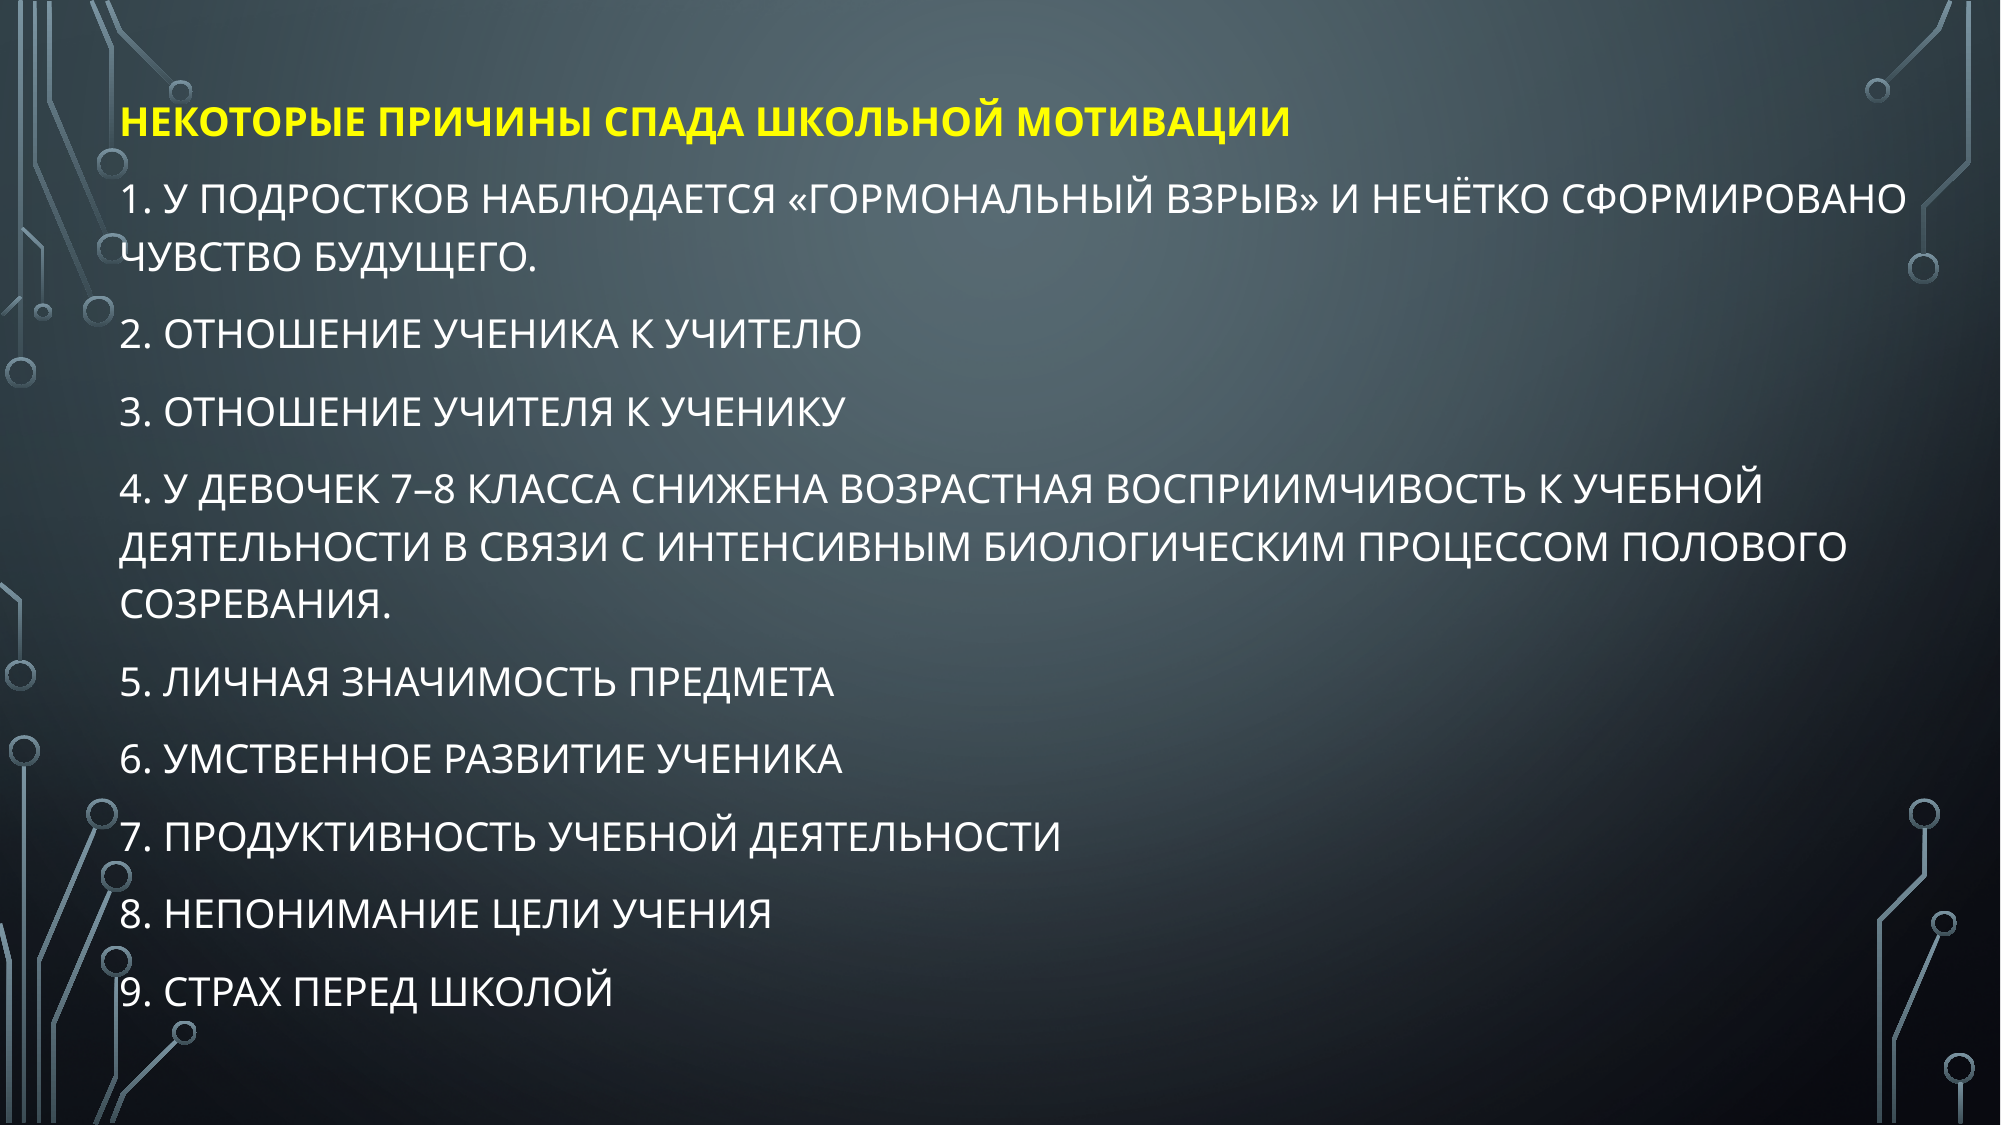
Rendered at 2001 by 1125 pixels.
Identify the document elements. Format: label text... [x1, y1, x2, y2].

list Некоторые причины спада школьной мотивации 1. У подростков наблюдается «гормональный взрыв» и нечётко сформировано чувство будущего. 2. Отношение ученика к учителю 3. Отношение учителя к ученику 4. У девочек 7–8 класса снижена возрастная восприимчивость к учебной деятельности в связи с интенсивным биологическим процессом полового созревания. 5. Личная значимость предмета 6. Умственное развитие ученика 7. Продуктивность учебной деятельности 8. Непонимание цели учения 9. Страх перед школой [104, 78, 1940, 1030]
